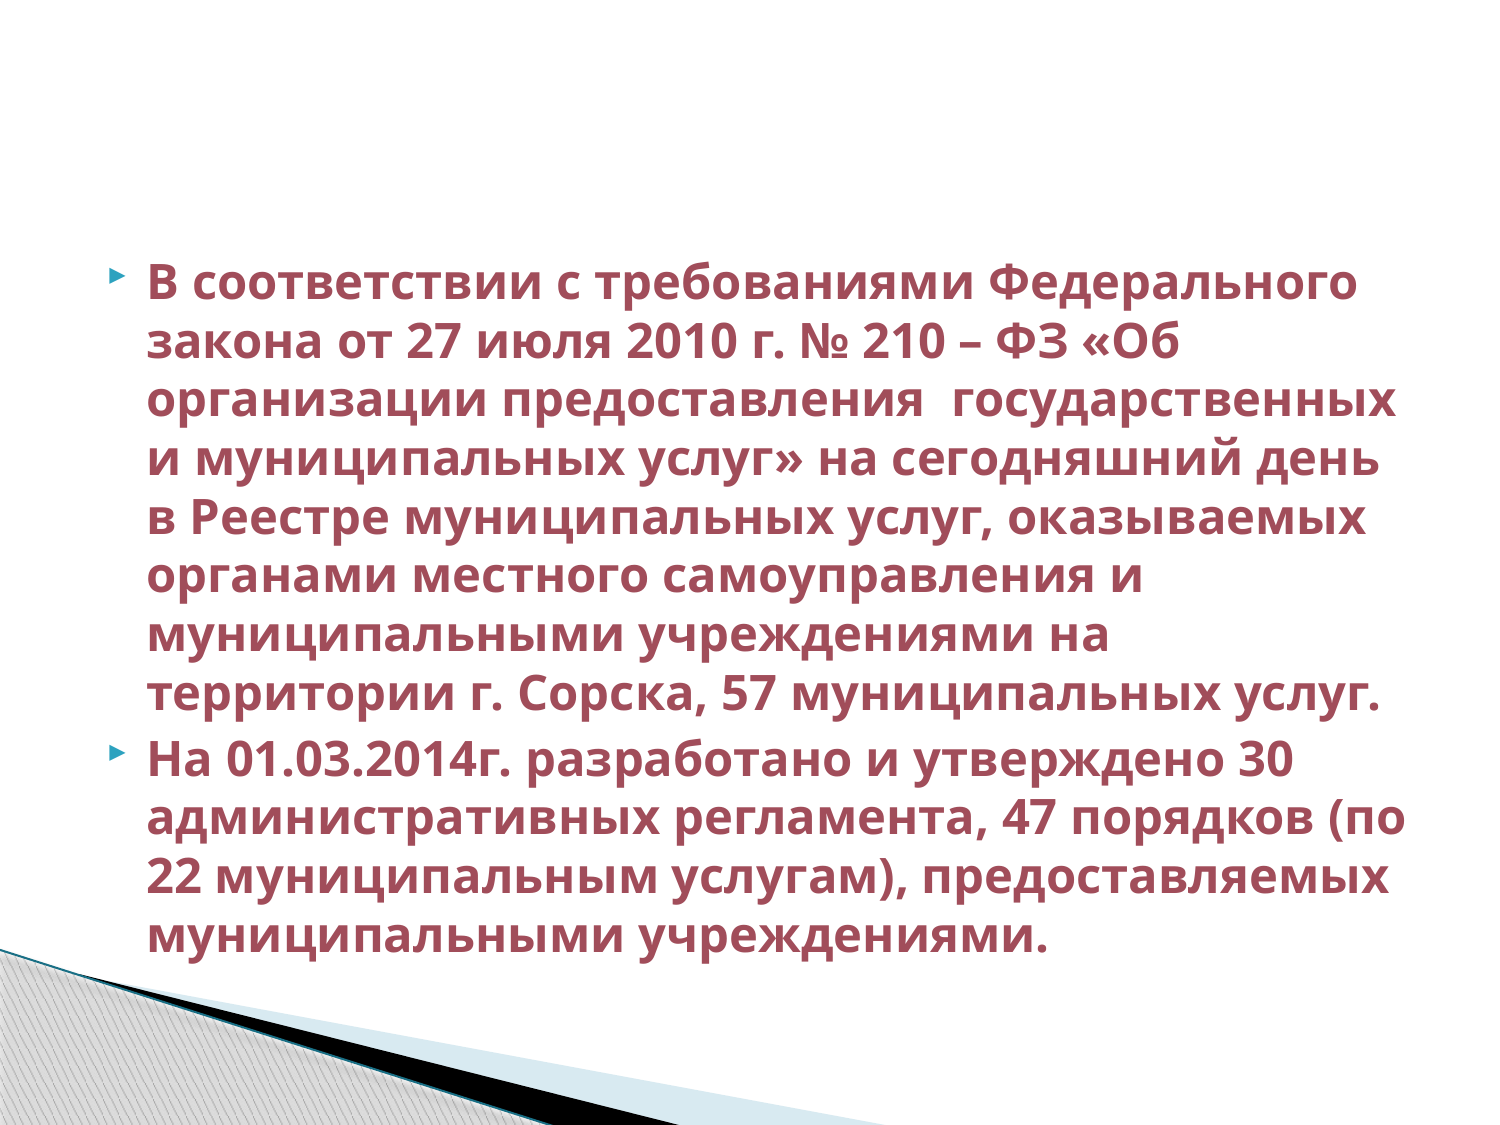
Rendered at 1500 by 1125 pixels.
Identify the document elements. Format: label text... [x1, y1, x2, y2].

list В соответствии с требованиями Федерального закона от 27 июля 2010 г. № 210 – ФЗ «Об организации предоставления государственных и муниципальных услуг» на сегодняшний день в Реестре муниципальных услуг, оказываемых органами местного самоуправления и муниципальными учреждениями на территории г. Сорска, 57 муниципальных услуг. На 01.03.2014г. разработано и утверждено 30 административных регламента, 47 порядков (по 22 муниципальным услугам), предоставляемых муниципальными учреждениями. [75, 243, 1425, 986]
